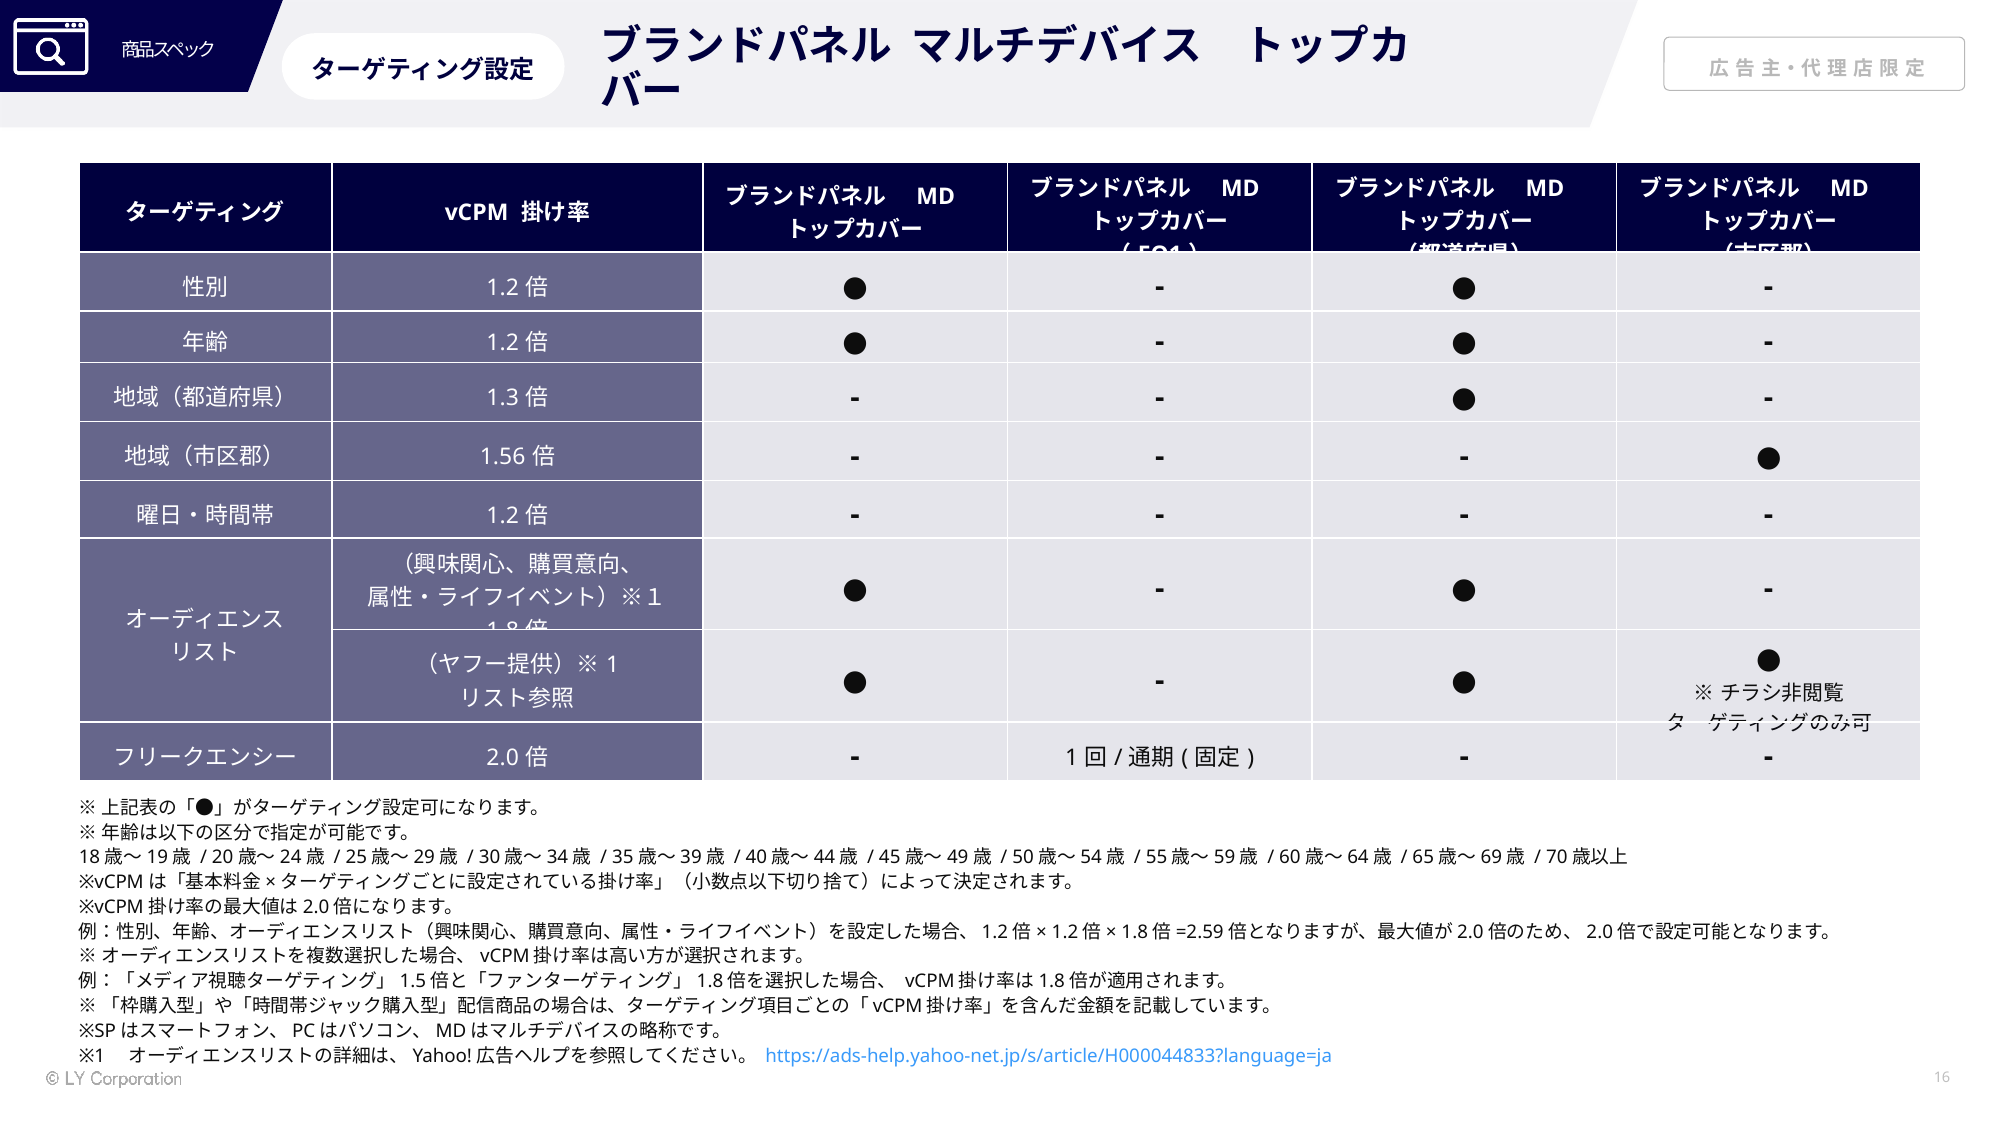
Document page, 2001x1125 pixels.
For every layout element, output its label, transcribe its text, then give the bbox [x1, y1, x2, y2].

table_cell 1.2倍 [333, 481, 702, 537]
table_cell ● [1313, 539, 1616, 629]
table_cell 1.3倍 [333, 363, 702, 421]
table_cell - [1008, 539, 1311, 629]
table_cell - [1313, 723, 1616, 780]
list 商品スペック [97, 13, 240, 81]
table_cell ● [1313, 363, 1616, 421]
table_cell - [1008, 481, 1311, 537]
table_cell 曜日・時間帯 [80, 481, 331, 537]
table_cell - [704, 723, 1007, 780]
table_cell - [1008, 363, 1311, 421]
table_cell 2.0倍 [333, 723, 702, 780]
table_cell - [1313, 422, 1616, 480]
picture [46, 1071, 181, 1088]
table_header ブランドパネル MD トップカバー [704, 163, 1007, 251]
table_cell - [1617, 723, 1920, 780]
table_cell 1回/通期(固定) [1008, 723, 1311, 780]
table_cell - [704, 481, 1007, 537]
table_cell 1.2倍 [333, 253, 702, 310]
table_header vCPM 掛け率 [333, 163, 702, 251]
table_cell ● [1313, 630, 1616, 721]
picture [9, 5, 92, 87]
list ブランドパネル マルチデバイス トップカバー [599, 41, 1481, 97]
table_cell ● ※チラシ非閲覧 ターゲティングのみ可 [1617, 630, 1920, 721]
table_cell - [704, 363, 1007, 421]
table_cell - [1313, 481, 1616, 537]
table_cell ● [1313, 253, 1616, 310]
table_cell - [1008, 422, 1311, 480]
table_cell - [1008, 630, 1311, 721]
table_cell 性別 [80, 253, 331, 310]
table_cell - [1617, 253, 1920, 310]
table_cell - [1617, 481, 1920, 537]
table_cell （ヤフー提供）※1 リスト参照 [333, 630, 702, 721]
table_cell ● [704, 253, 1007, 310]
table_cell ● [1617, 422, 1920, 480]
table_cell オーディエンス リスト [80, 539, 331, 721]
table_cell - [1617, 363, 1920, 421]
table_cell ● [704, 630, 1007, 721]
table_cell 年齢 [80, 312, 331, 362]
table_cell - [1617, 539, 1920, 629]
table_cell ● [704, 539, 1007, 629]
table_cell （興味関心、購買意向、 属性・ライフイベント）※１ 1.8倍 [333, 539, 702, 629]
table_cell フリークエンシー [80, 723, 331, 780]
table_cell 地域（市区郡） [80, 422, 331, 480]
table_cell 1.2倍 [333, 312, 702, 362]
table_cell - [1617, 312, 1920, 362]
table_cell ● [704, 312, 1007, 362]
table_cell 1.56倍 [333, 422, 702, 480]
text_box ※上記表の「●」がターゲティング設定可になります。 ※年齢は以下の区分で指定が可能です。 18歳～19歳 / 20歳～24歳 / 25歳～29歳 / 30歳～34歳 / 35歳～39歳 / 40歳～44歳 / 45歳～49歳 / 50歳～54歳 / 55歳～59歳 / 60歳～64歳 / 65歳～69歳 / 70歳以上 ※vCPMは「基本料金×ターゲティングごとに設定されている掛け率」（小数点以下切り捨て）によって決定されます。 ※vCPM掛け率の最大値は2.0倍になります。 例：性別、年齢、オーディエンスリスト（興味関心、購買意向、属性・ライフイベント）を設定した場合、1.2倍× 1.2倍× 1.8倍=2.59倍となりますが、最大値が2.0倍のため、2.0倍で設定可能となります。 ※オーディエンスリストを複数選択した場合、vCPM掛け率は高い方が選択されます。 例：「メディア視聴ターゲティング」1.5倍と「ファンターゲティング」1.8倍を選択した場合、 vCPM掛け率は1.8倍が適用されます。 ※「枠購入型」や「時間帯ジャック購入型」配信商品の場合は、ターゲティング項目ごとの「vCPM掛け率」を含んだ金額を記載しています。 ※SPはスマートフォン、PCはパソコン、MDはマルチデバイスの略称です。 ※1 オーディエンスリストの詳細は、Yahoo!広告ヘルプを参照してください。 https://ads-help.yahoo-net.jp/s/article/H000044833?language=ja [78, 785, 1922, 1077]
table_header ブランドパネル MD トップカバー （FQ1） [1008, 163, 1311, 251]
table_header ブランドパネル MD トップカバー （市区郡） [1617, 163, 1920, 251]
table_header ターゲティング [80, 163, 331, 251]
table_cell ● [1313, 312, 1616, 362]
table_cell - [1008, 312, 1311, 362]
table_cell - [704, 422, 1007, 480]
table_header ブランドパネル MD トップカバー （都道府県） [1313, 163, 1616, 251]
table_cell - [1008, 253, 1311, 310]
table_cell 地域（都道府県） [80, 363, 331, 421]
text_box ターゲティング設定 [280, 32, 566, 101]
